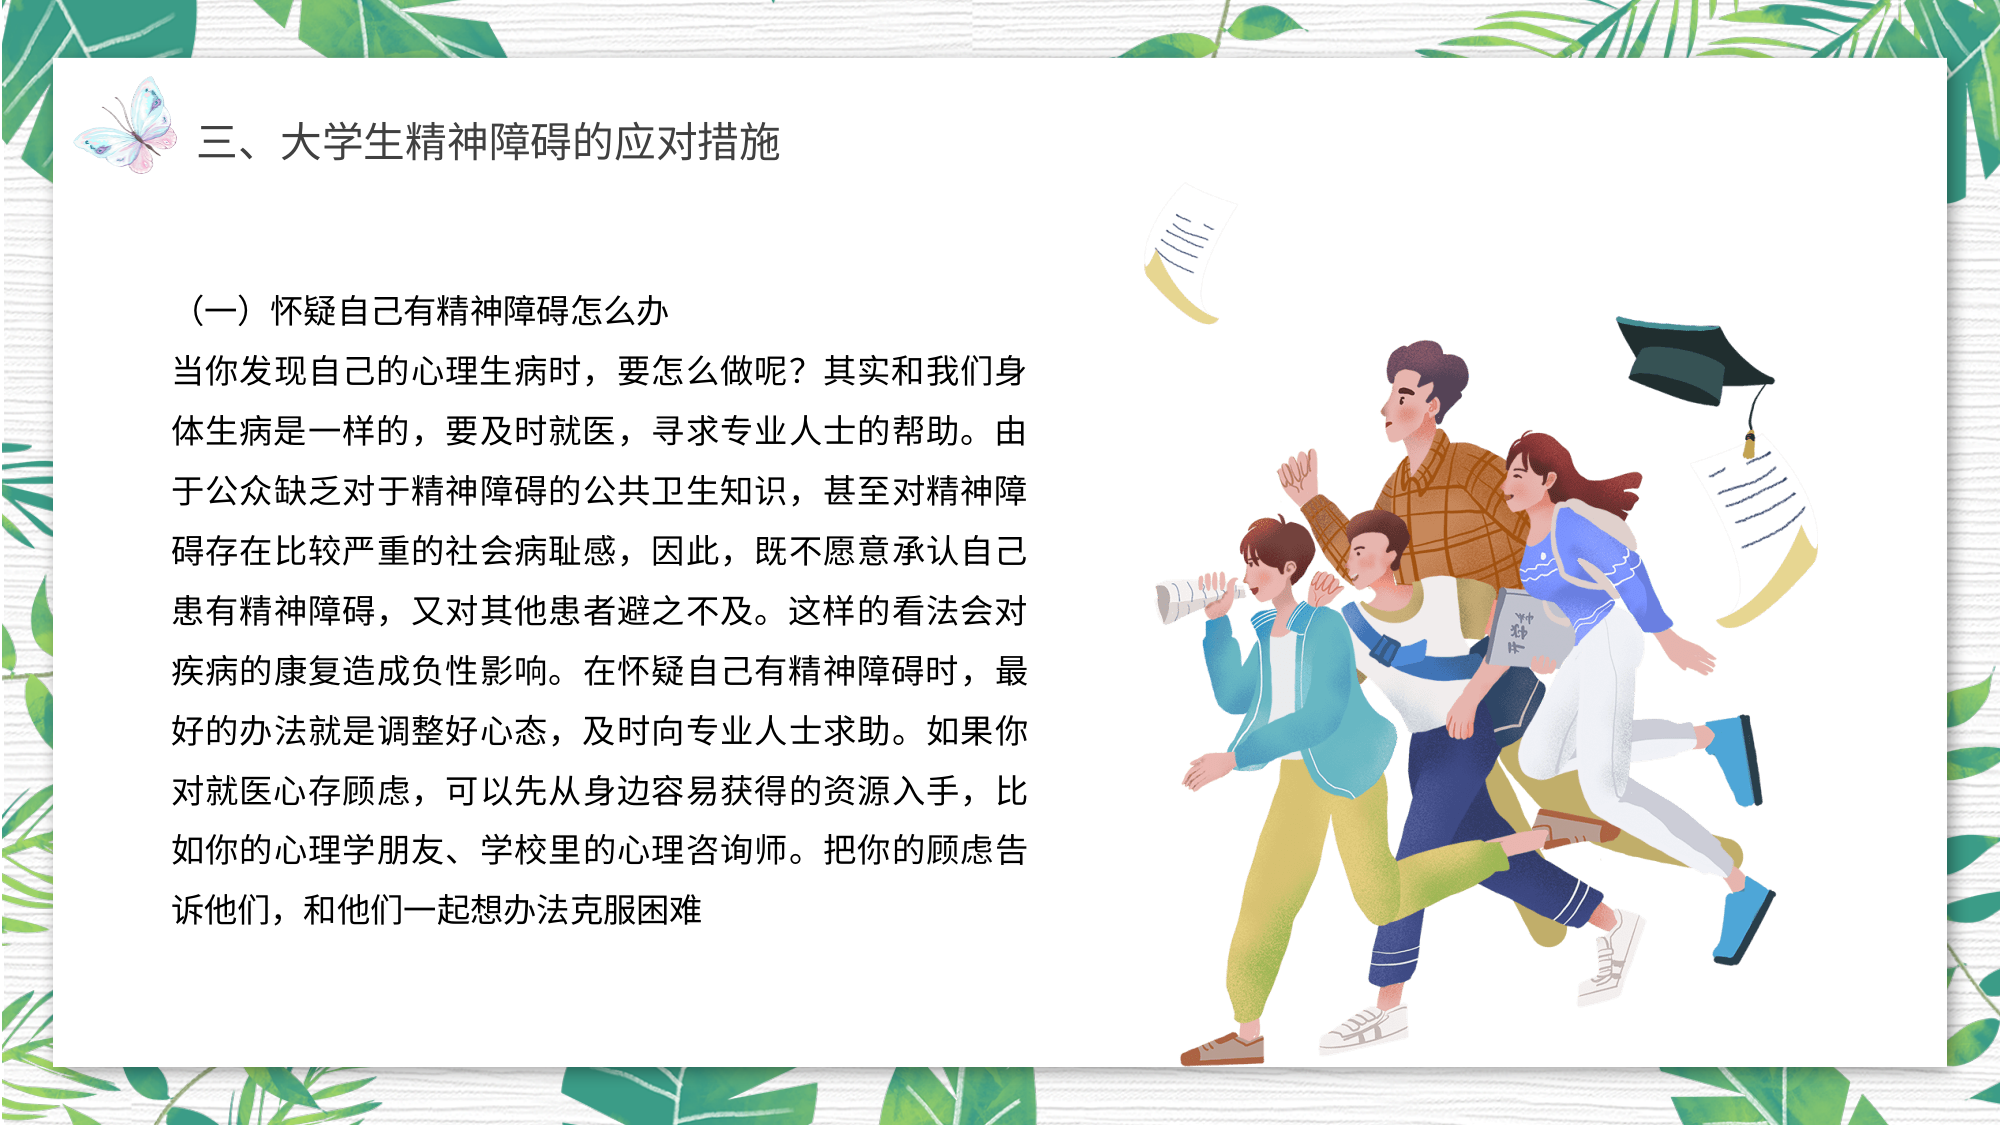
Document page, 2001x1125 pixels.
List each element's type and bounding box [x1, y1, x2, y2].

picture [1109, 16, 1855, 1125]
picture [73, 76, 177, 174]
text_box [2, 0, 2000, 1125]
